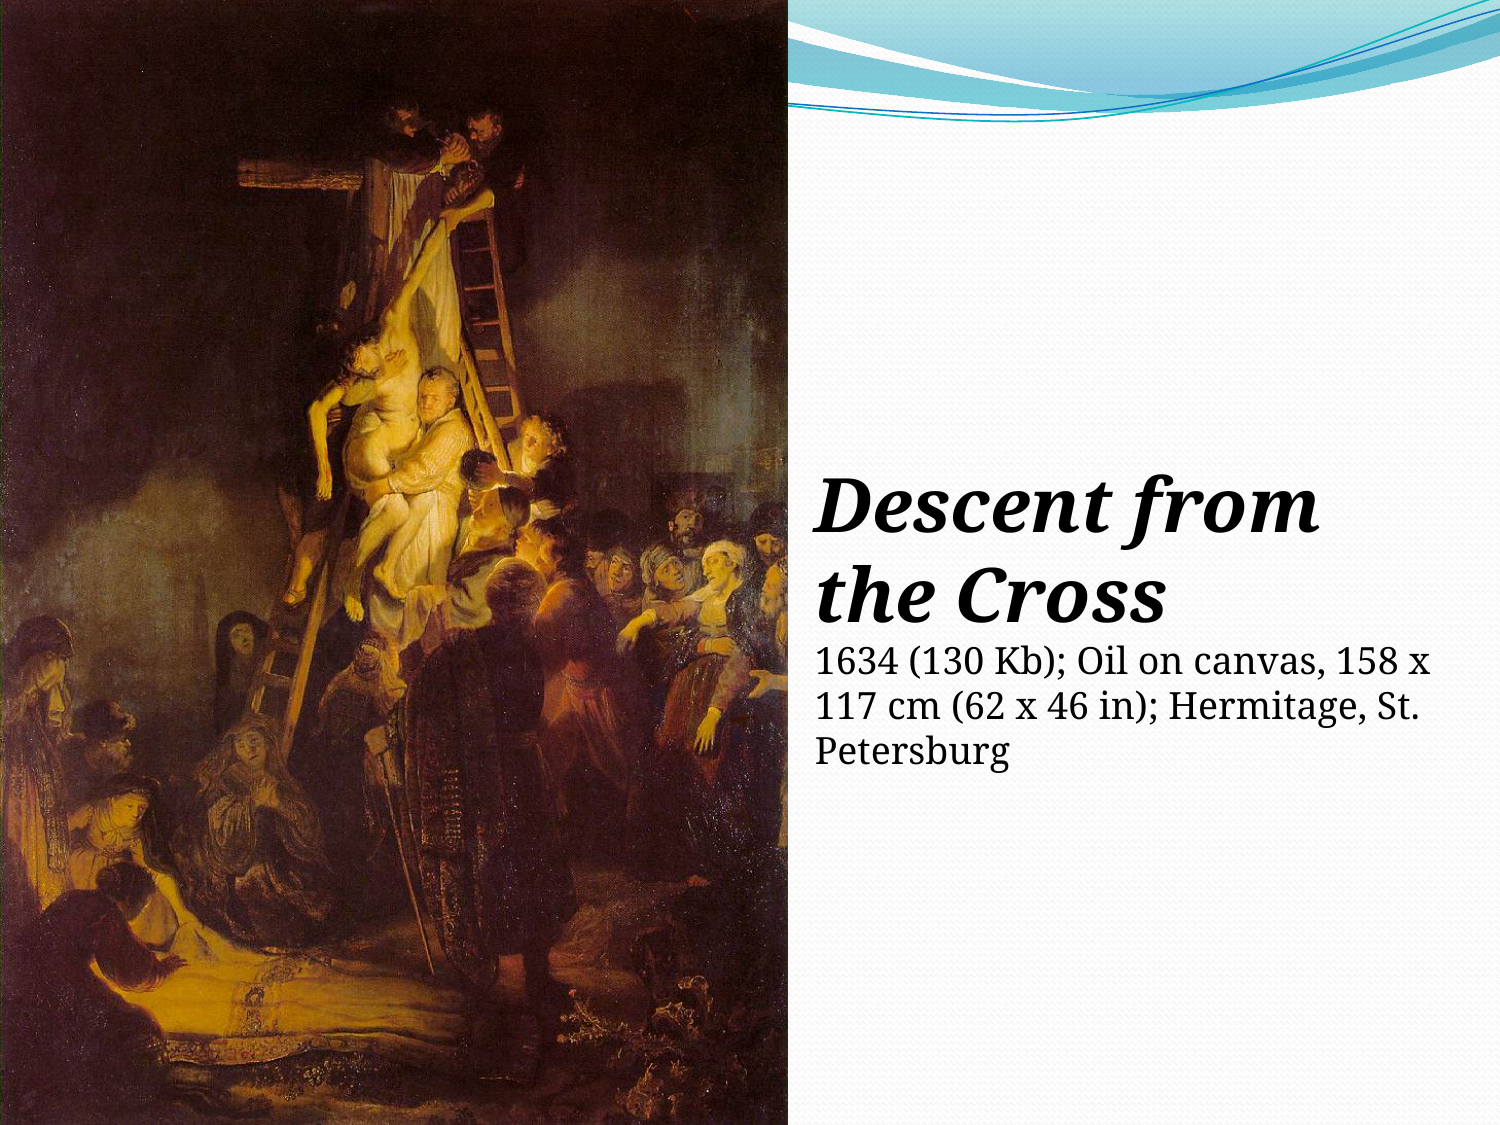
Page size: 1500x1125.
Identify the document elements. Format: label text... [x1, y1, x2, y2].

picture [0, 0, 788, 1125]
text_box Descent from the Cross 1634 (130 Kb); Oil on canvas, 158 x 117 cm (62 x 46 in); Hermitage, St. Petersburg [799, 449, 1475, 825]
